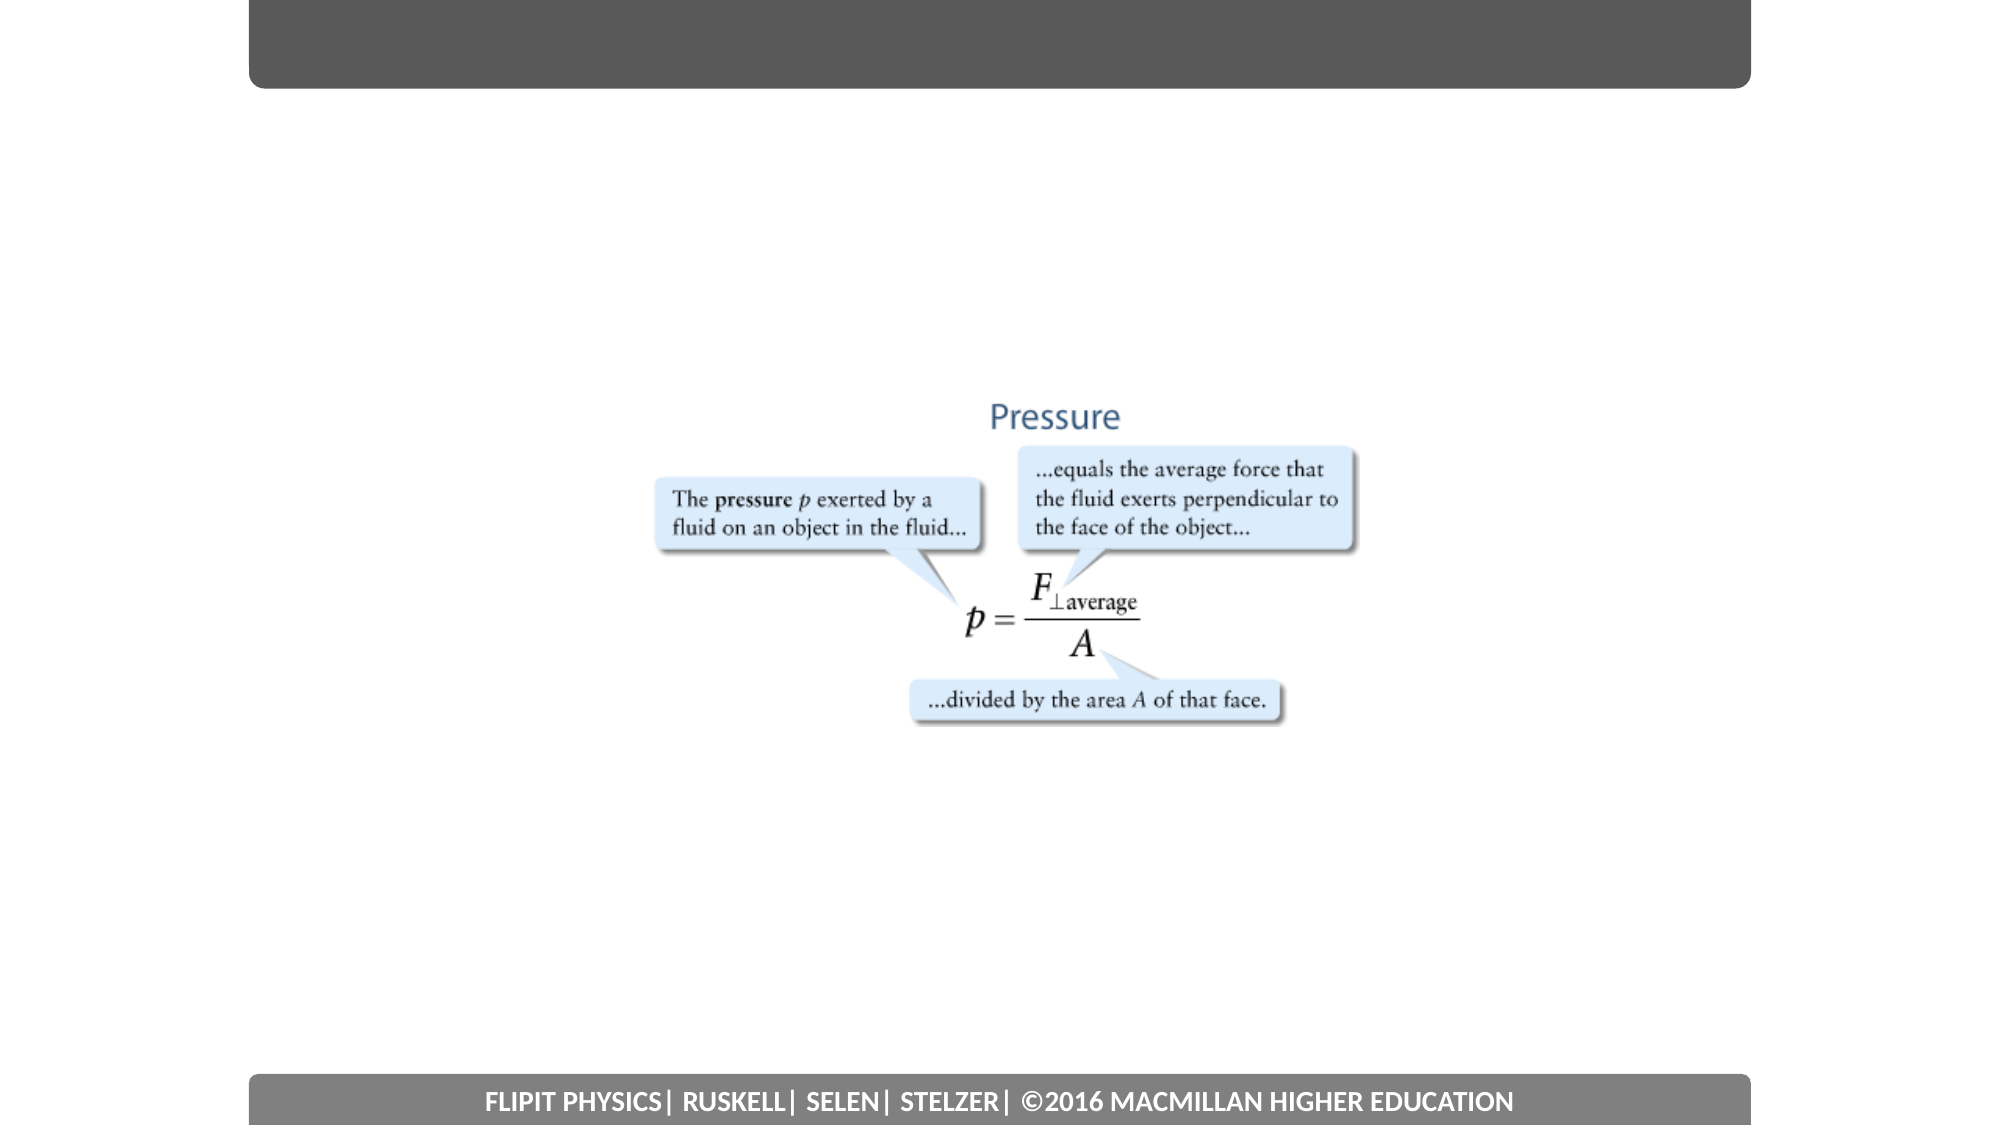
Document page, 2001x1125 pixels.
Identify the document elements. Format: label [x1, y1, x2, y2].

picture [640, 398, 1360, 727]
text_box [248, 0, 1752, 89]
text_box [249, 1074, 1750, 1125]
